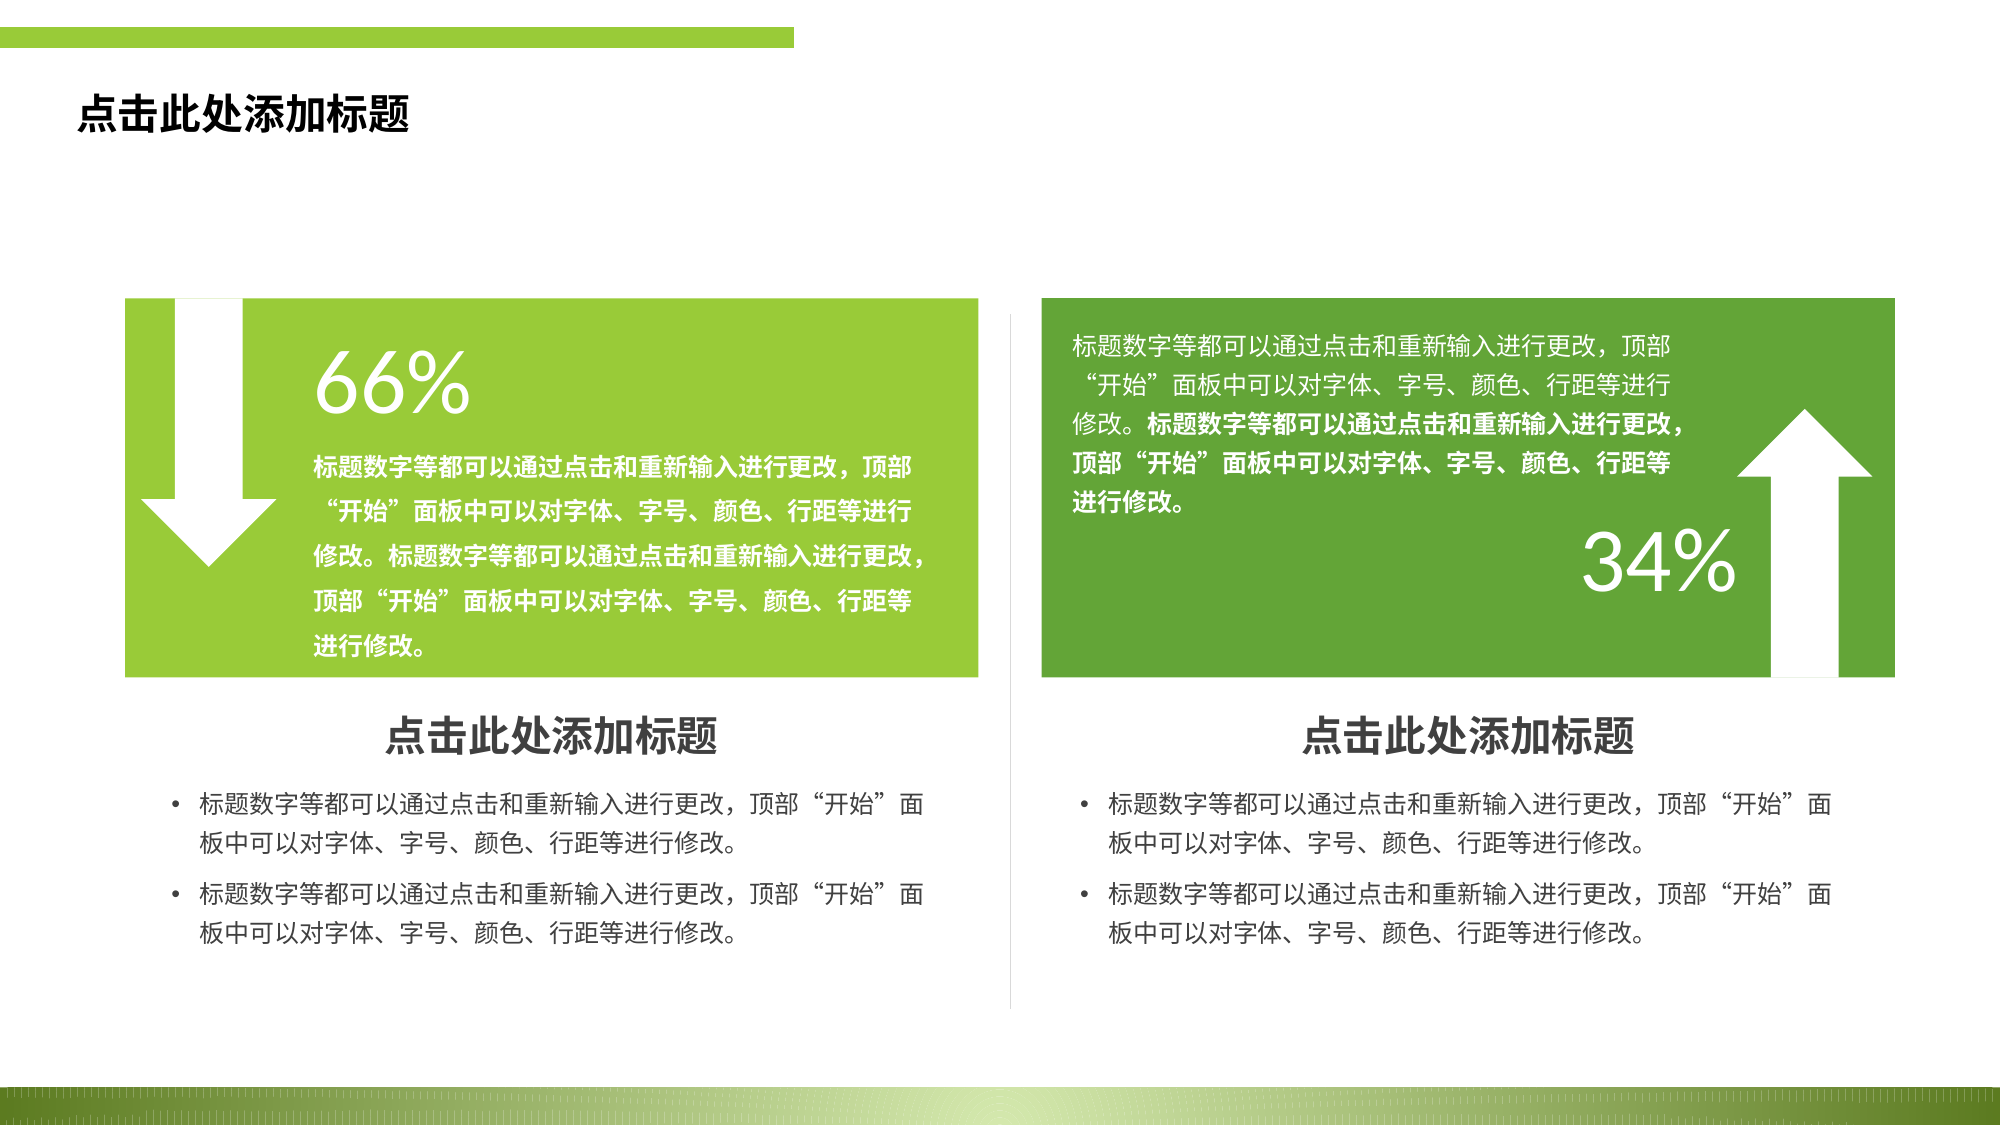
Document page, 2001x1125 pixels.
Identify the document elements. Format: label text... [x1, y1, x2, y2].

text_box 标题数字等都可以通过点击和重新输入进行更改，顶部“开始”面板中可以对字体、字号、颜色、行距等进行修改。标题数字等都可以通过点击和重新输入进行更改，顶部“开始”面板中可以对字体、字号、颜色、行距等进行修改。 [298, 428, 947, 668]
text_box 点击此处添加标题 [125, 677, 979, 768]
text_box 66% [298, 314, 616, 428]
list 点击此处添加标题 [60, 72, 795, 161]
text_box 34% [1436, 492, 1753, 618]
text_box [1041, 297, 1896, 677]
text_box 点击此处添加标题 [1033, 677, 1904, 768]
text_box 标题数字等都可以通过点击和重新输入进行更改，顶部“开始”面板中可以对字体、字号、颜色、行距等进行修改。标题数字等都可以通过点击和重新输入进行更改，顶部“开始”面板中可以对字体、字号、颜色、行距等进行修改。 [1057, 314, 1706, 563]
text_box 标题数字等都可以通过点击和重新输入进行更改，顶部“开始”面板中可以对字体、字号、颜色、行距等进行修改。 标题数字等都可以通过点击和重新输入进行更改，顶部“开始”面板中可以对字体、字号、颜色、行距等进行修改。 [1065, 772, 1872, 956]
text_box [138, 297, 279, 569]
text_box [124, 297, 979, 679]
text_box [1734, 407, 1875, 679]
text_box 标题数字等都可以通过点击和重新输入进行更改，顶部“开始”面板中可以对字体、字号、颜色、行距等进行修改。 标题数字等都可以通过点击和重新输入进行更改，顶部“开始”面板中可以对字体、字号、颜色、行距等进行修改。 [156, 772, 964, 956]
